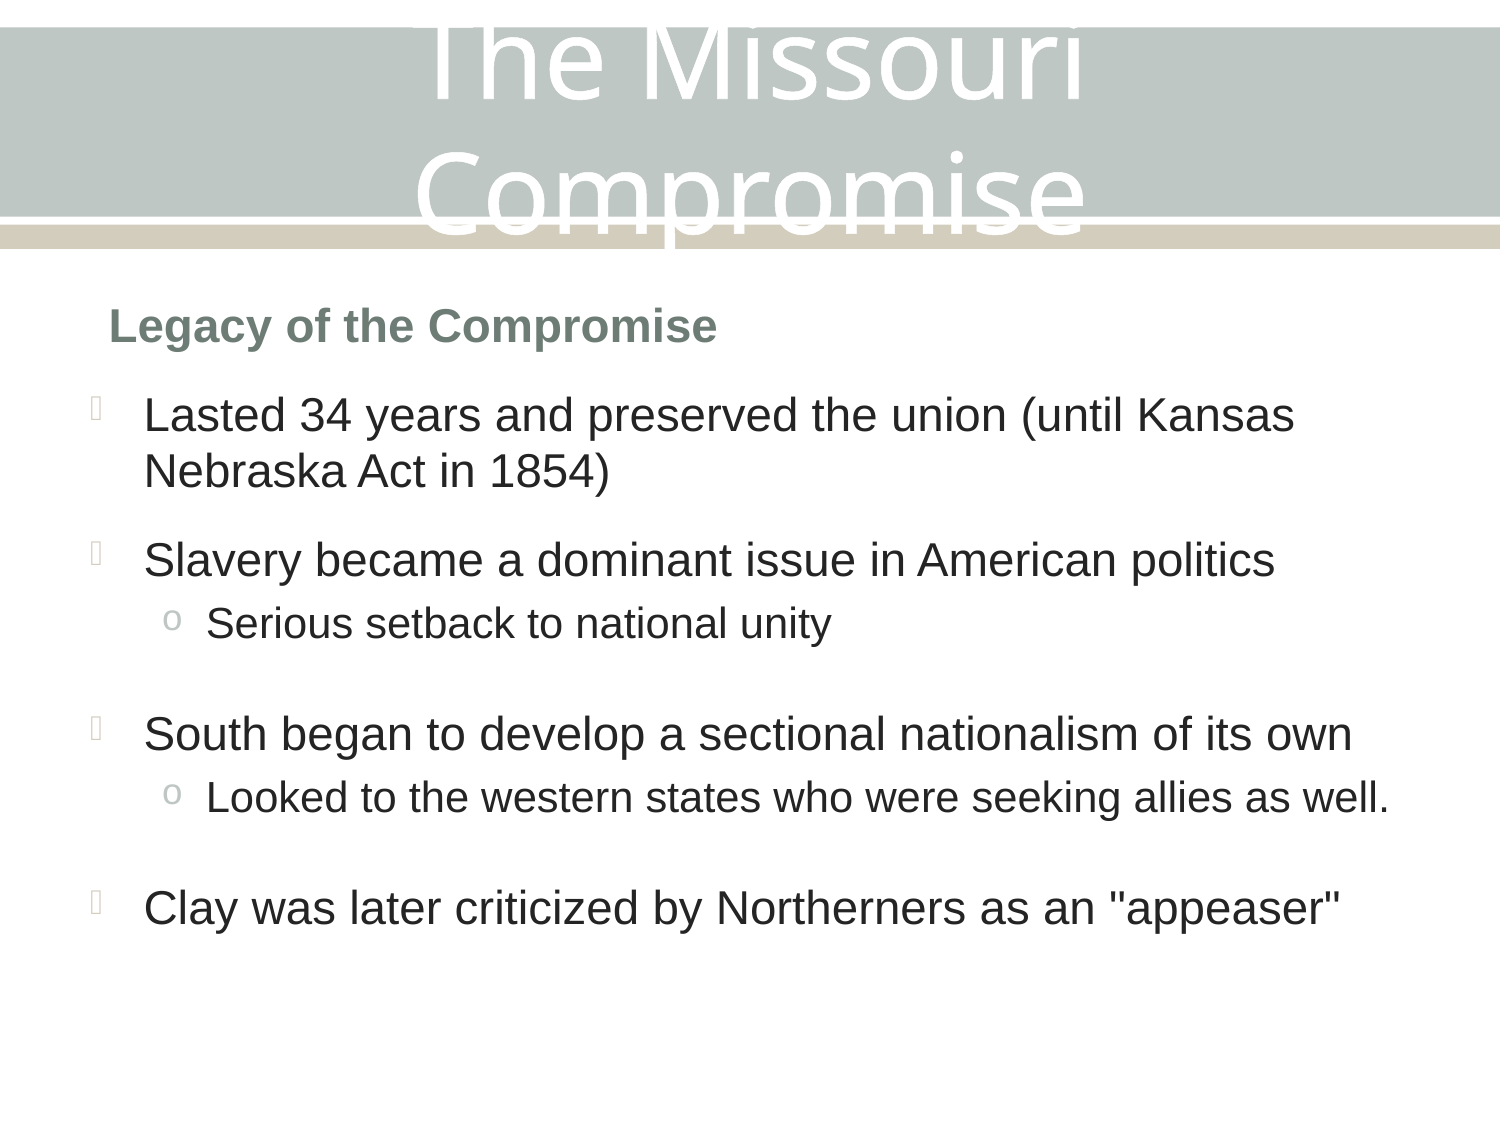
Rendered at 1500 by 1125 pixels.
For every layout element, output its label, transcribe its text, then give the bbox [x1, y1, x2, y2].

title The Missouri Compromise [75, 29, 1425, 213]
list Legacy of the Compromise Lasted 34 years and preserved the union (until Kansas Nebraska Act in 1854) Slavery became a dominant issue in American politics Serious setback to national unity South began to develop a sectional nationalism of its own Looked to the western states who were seeking allies as well. Clay was later criticized by Northerners as an "appeaser" [75, 287, 1425, 1025]
